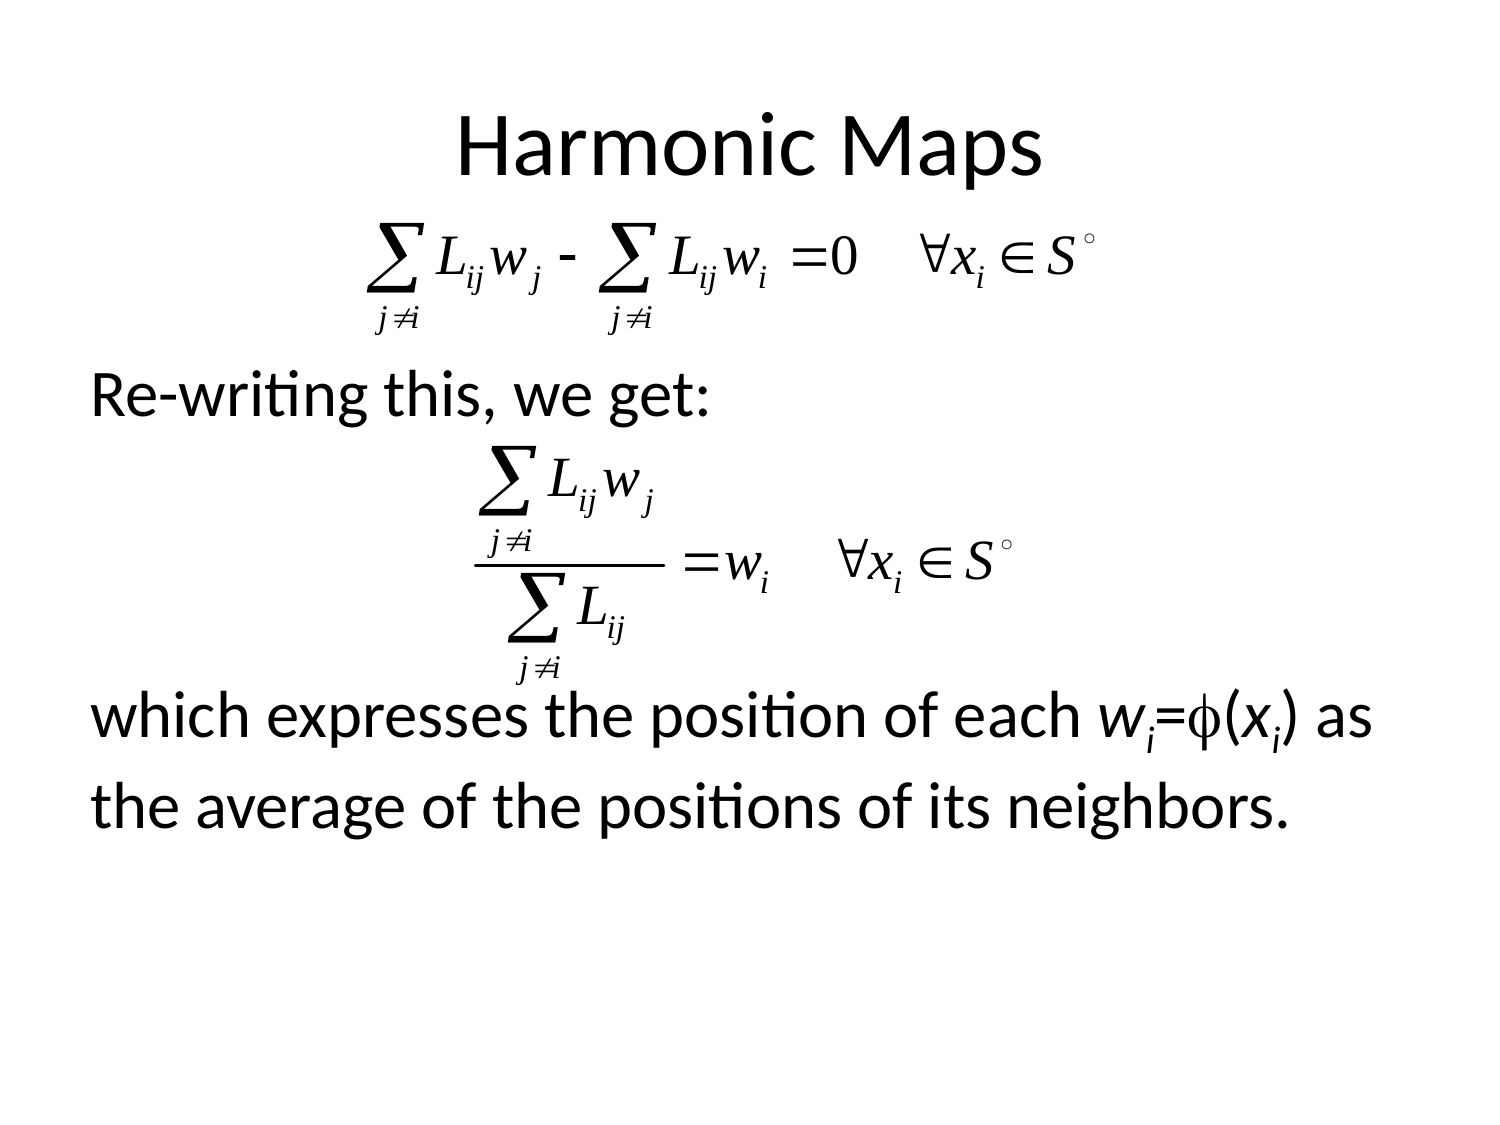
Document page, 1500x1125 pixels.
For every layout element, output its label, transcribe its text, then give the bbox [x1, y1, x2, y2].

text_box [357, 212, 1109, 346]
title Harmonic Maps [75, 45, 1425, 233]
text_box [465, 437, 1027, 699]
list Re-writing this, we get: which expresses the position of each wi=(xi) as the average of the positions of its neighbors. [75, 262, 1425, 1125]
